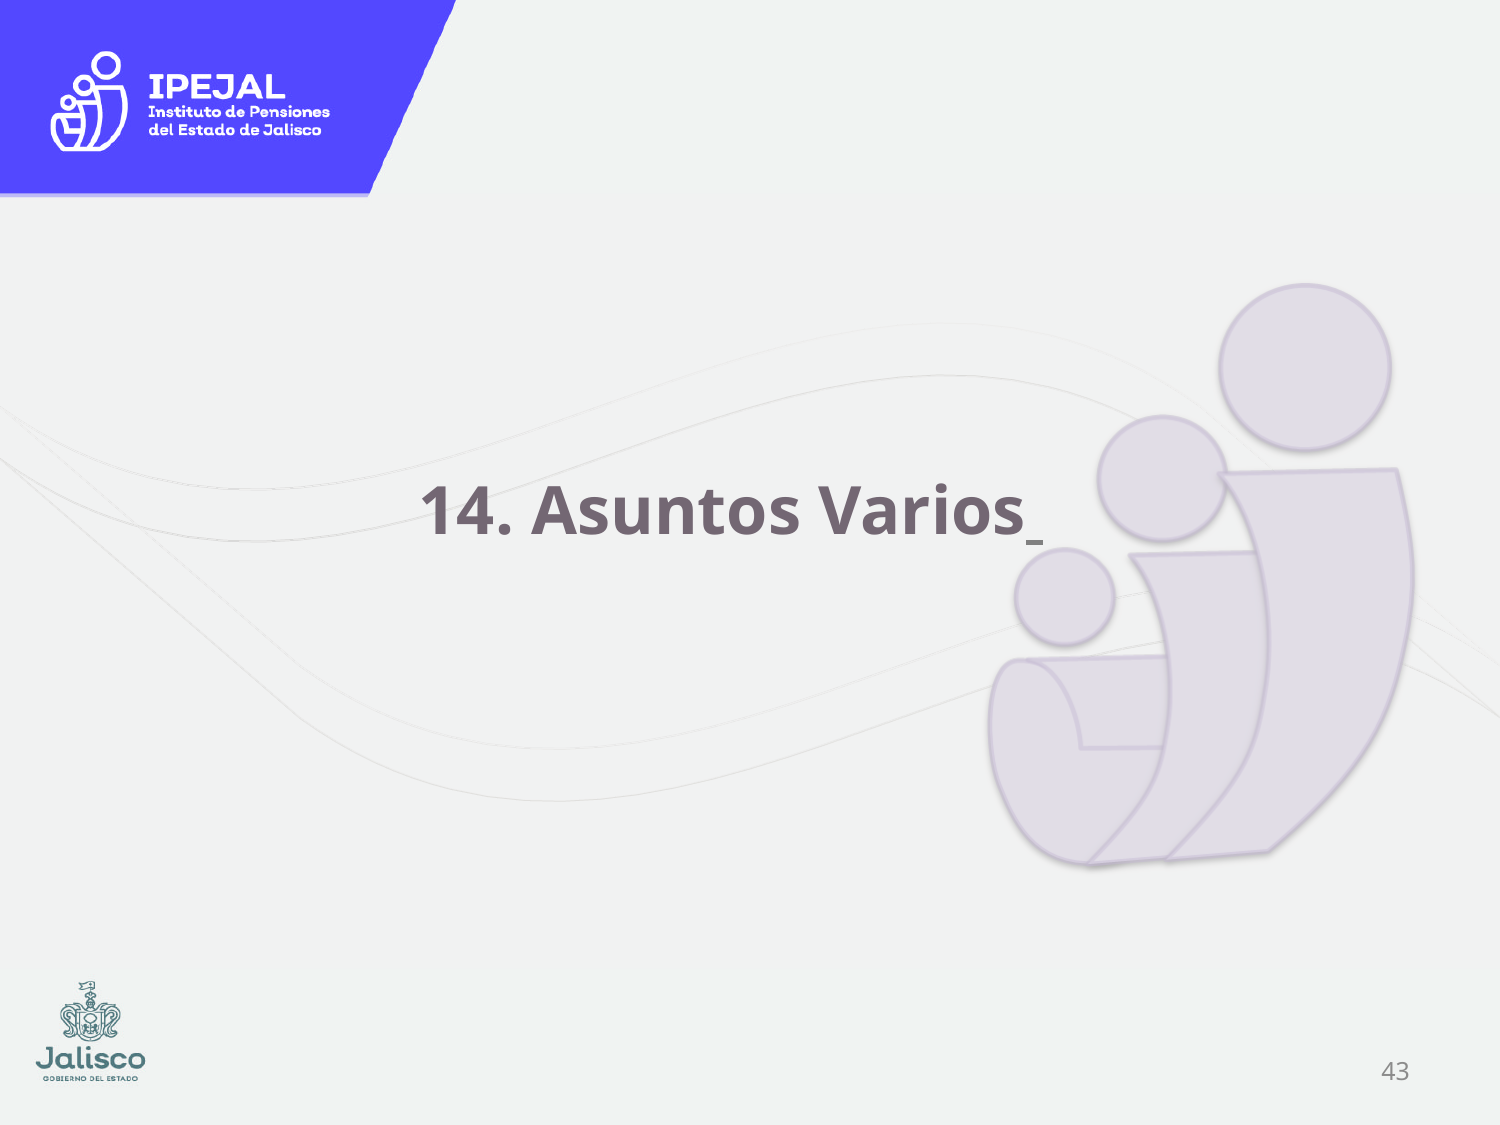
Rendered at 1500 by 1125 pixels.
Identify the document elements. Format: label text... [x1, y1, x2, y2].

slide_number 42 [1074, 1042, 1425, 1103]
picture [0, 969, 1500, 1125]
title 14. Asuntos Varios [212, 454, 1250, 642]
picture [0, 0, 1500, 193]
